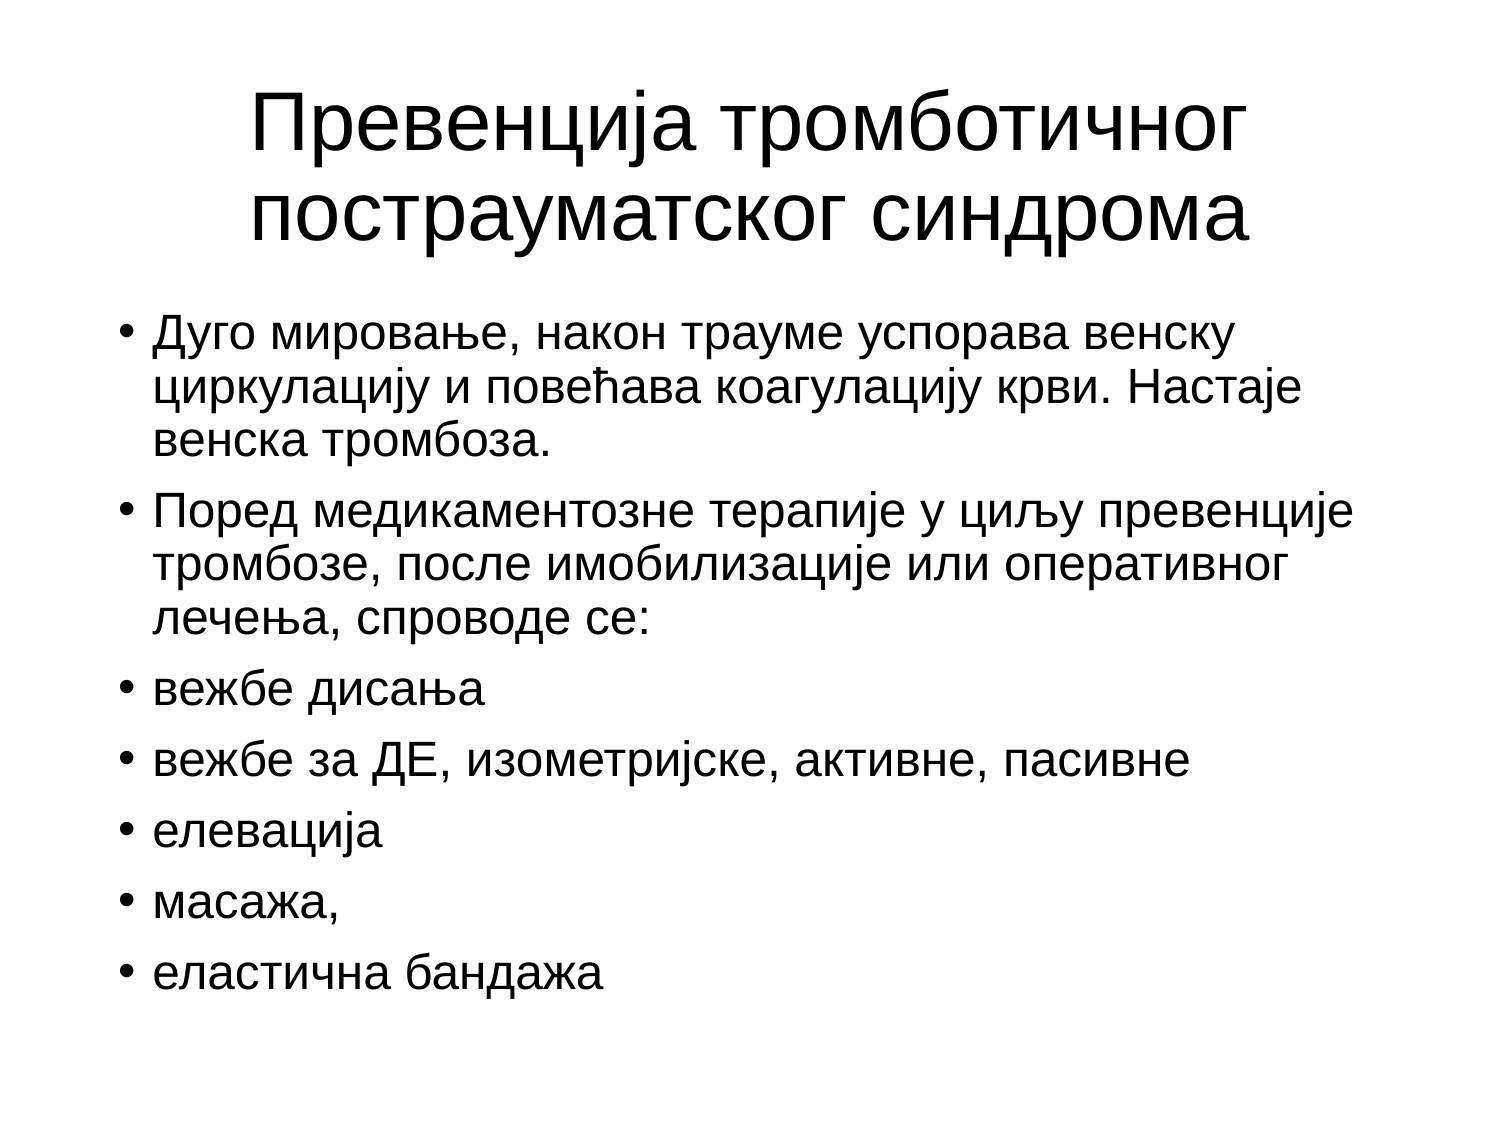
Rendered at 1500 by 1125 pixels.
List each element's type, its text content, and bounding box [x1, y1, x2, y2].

title Превенција тромботичног пострауматског синдрома [103, 59, 1397, 278]
list Дуго мировање, након трауме успорава венску циркулацију и повећава коагулацију крви. Настаје венска тромбоза. Поред медикаментозне терапије у циљу превенције тромбозе, после имобилизације или оперативног лечења, спроводе се: вежбе дисања вежбе за ДЕ, изометријске, активне, пасивне елевација масажа, еластична бандажа [103, 299, 1397, 1014]
